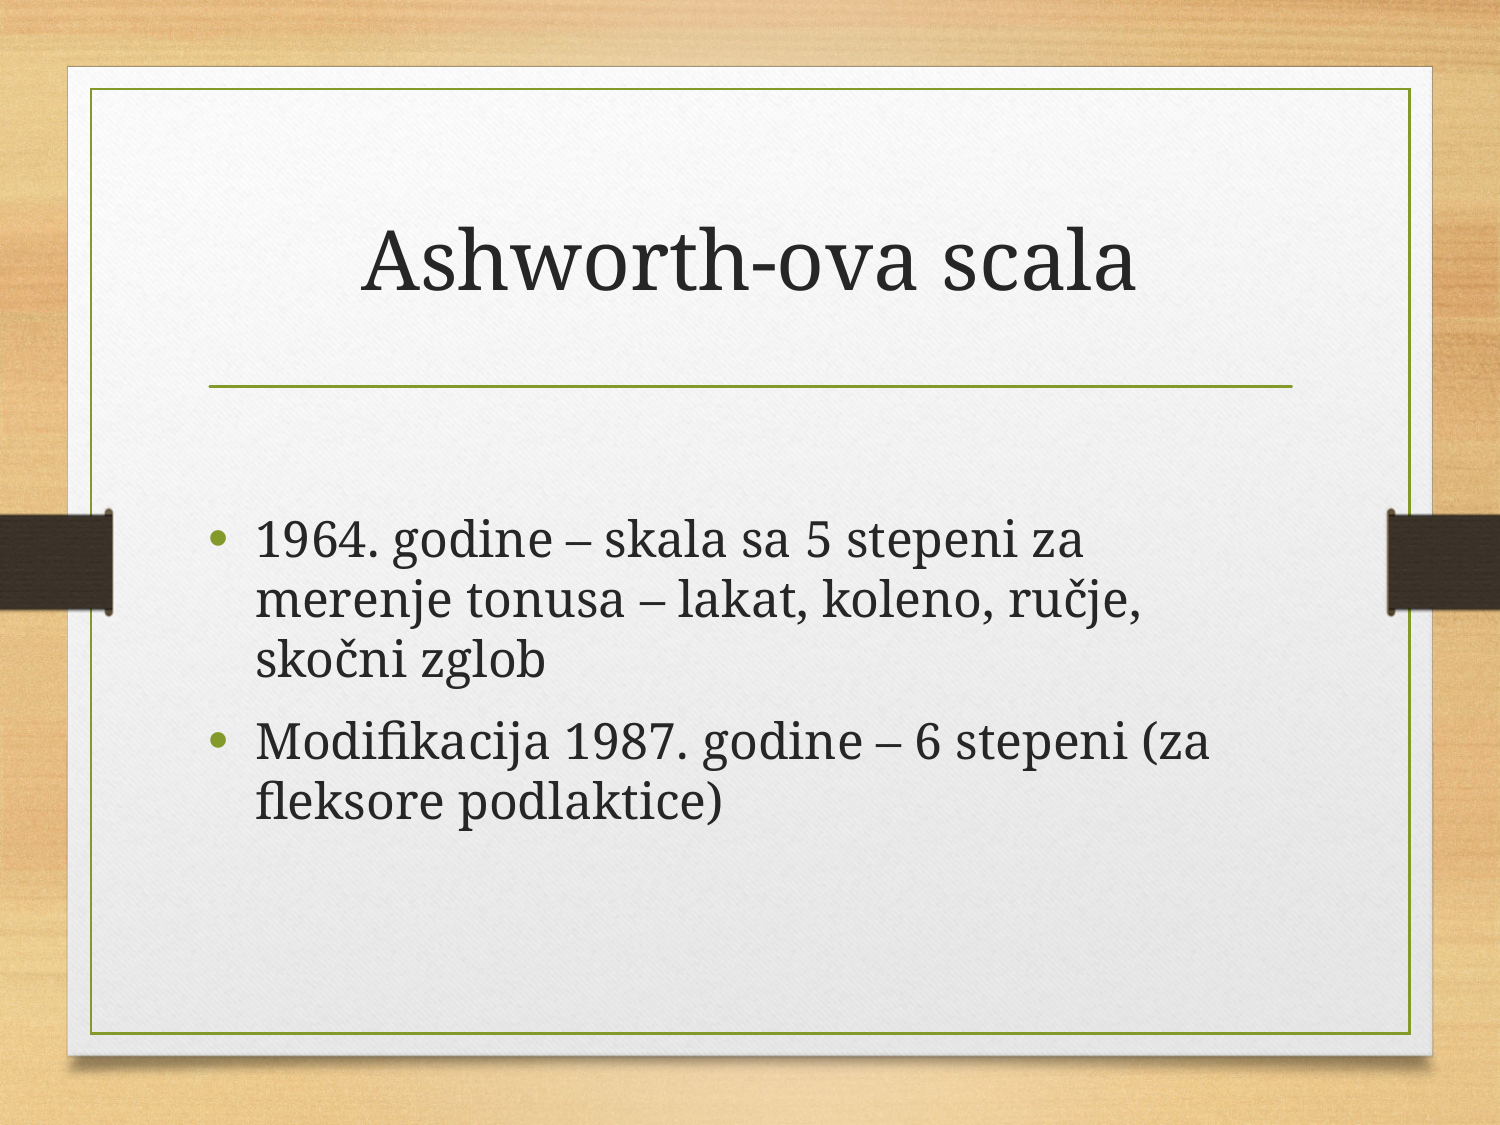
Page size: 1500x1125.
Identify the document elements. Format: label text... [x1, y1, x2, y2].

list 1964. godine – skala sa 5 stepeni za merenje tonusa – lakat, koleno, ručje, skočni zglob Modifikacija 1987. godine – 6 stepeni (za fleksore podlaktice) [193, 500, 1309, 1066]
title Ashworth-ova scala [193, 150, 1309, 365]
picture [0, 0, 1500, 1125]
